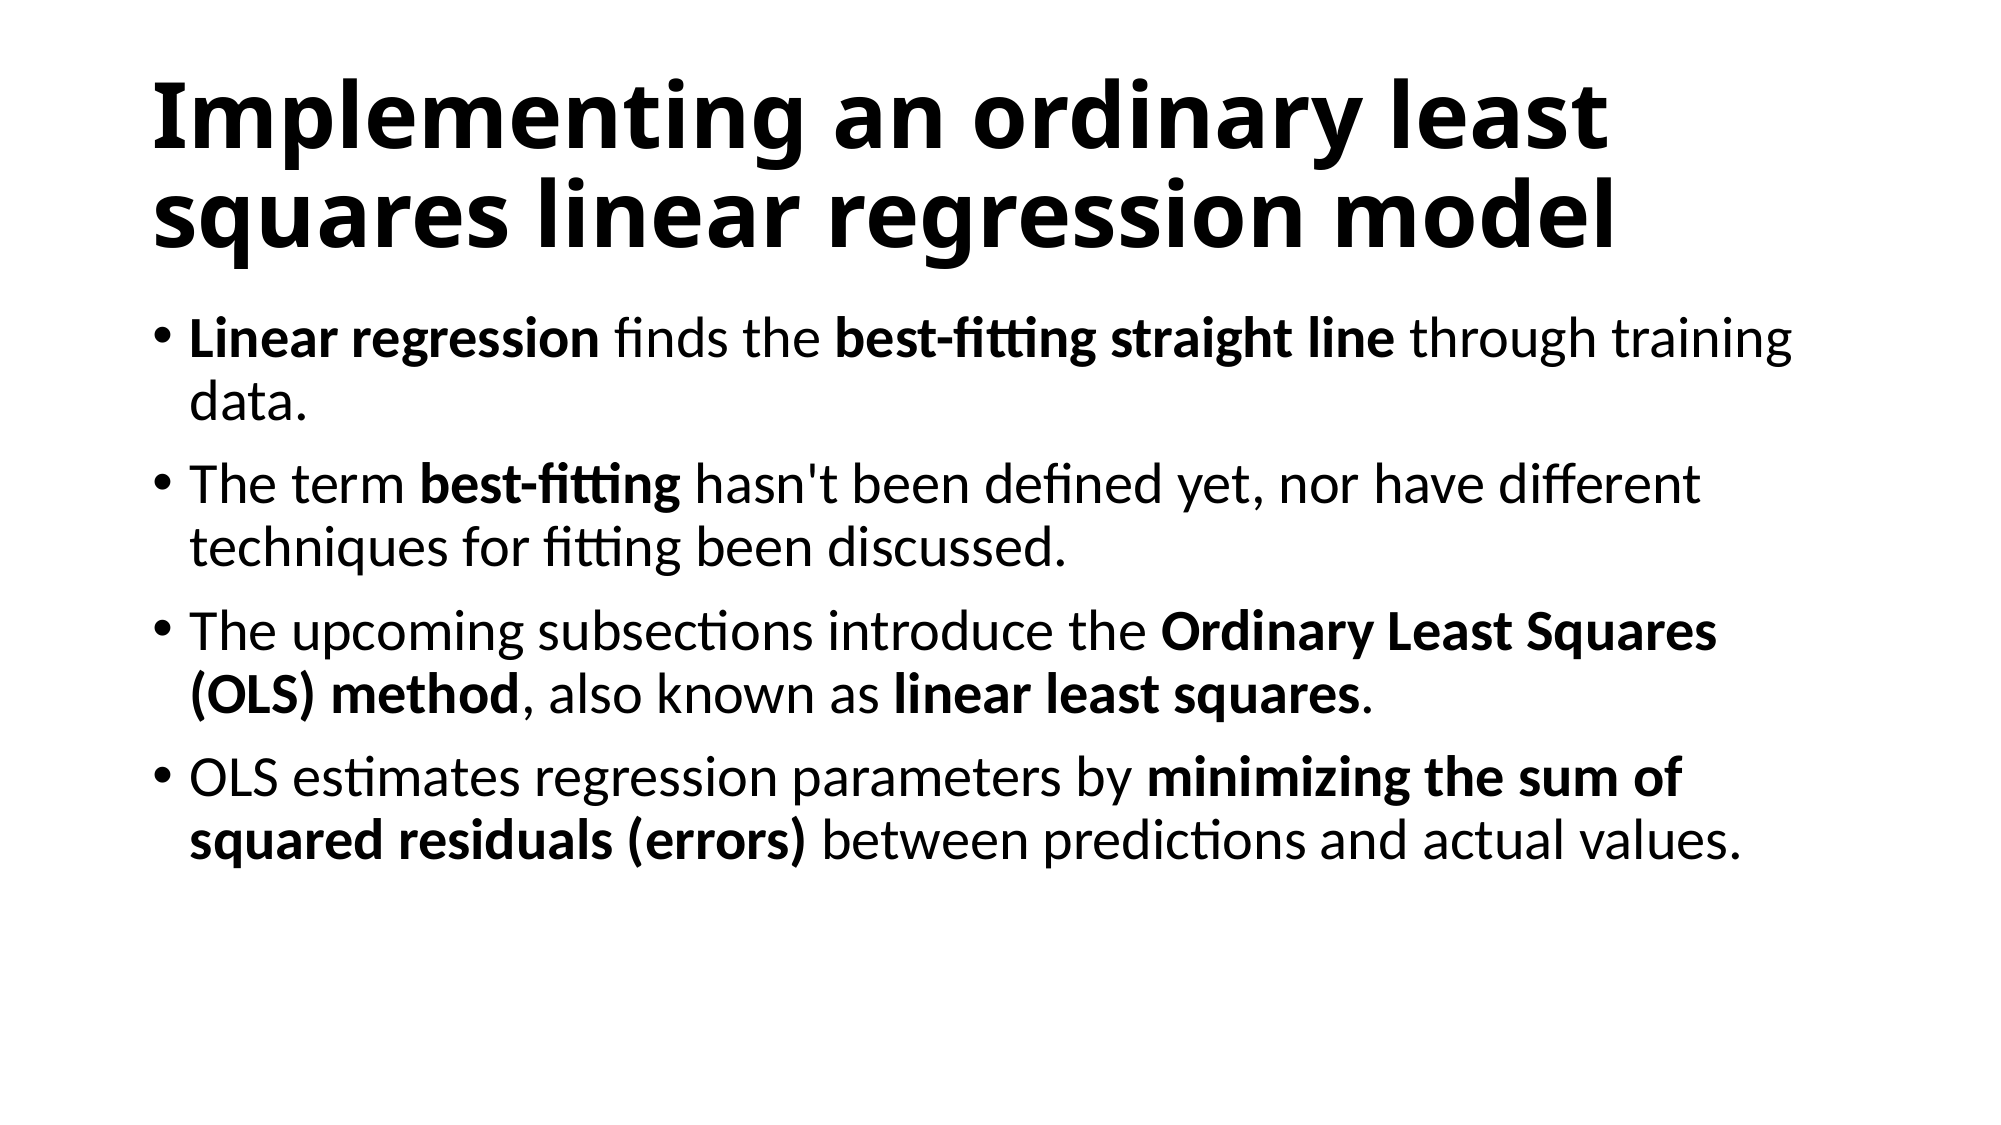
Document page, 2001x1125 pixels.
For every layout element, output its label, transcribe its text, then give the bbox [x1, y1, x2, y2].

list Linear regression finds the best-fitting straight line through training data. The term best-fitting hasn't been defined yet, nor have different techniques for fitting been discussed. The upcoming subsections introduce the Ordinary Least Squares (OLS) method, also known as linear least squares. OLS estimates regression parameters by minimizing the sum of squared residuals (errors) between predictions and actual values. [137, 299, 1863, 1014]
title Implementing an ordinary least squares linear regression model [137, 59, 1863, 278]
